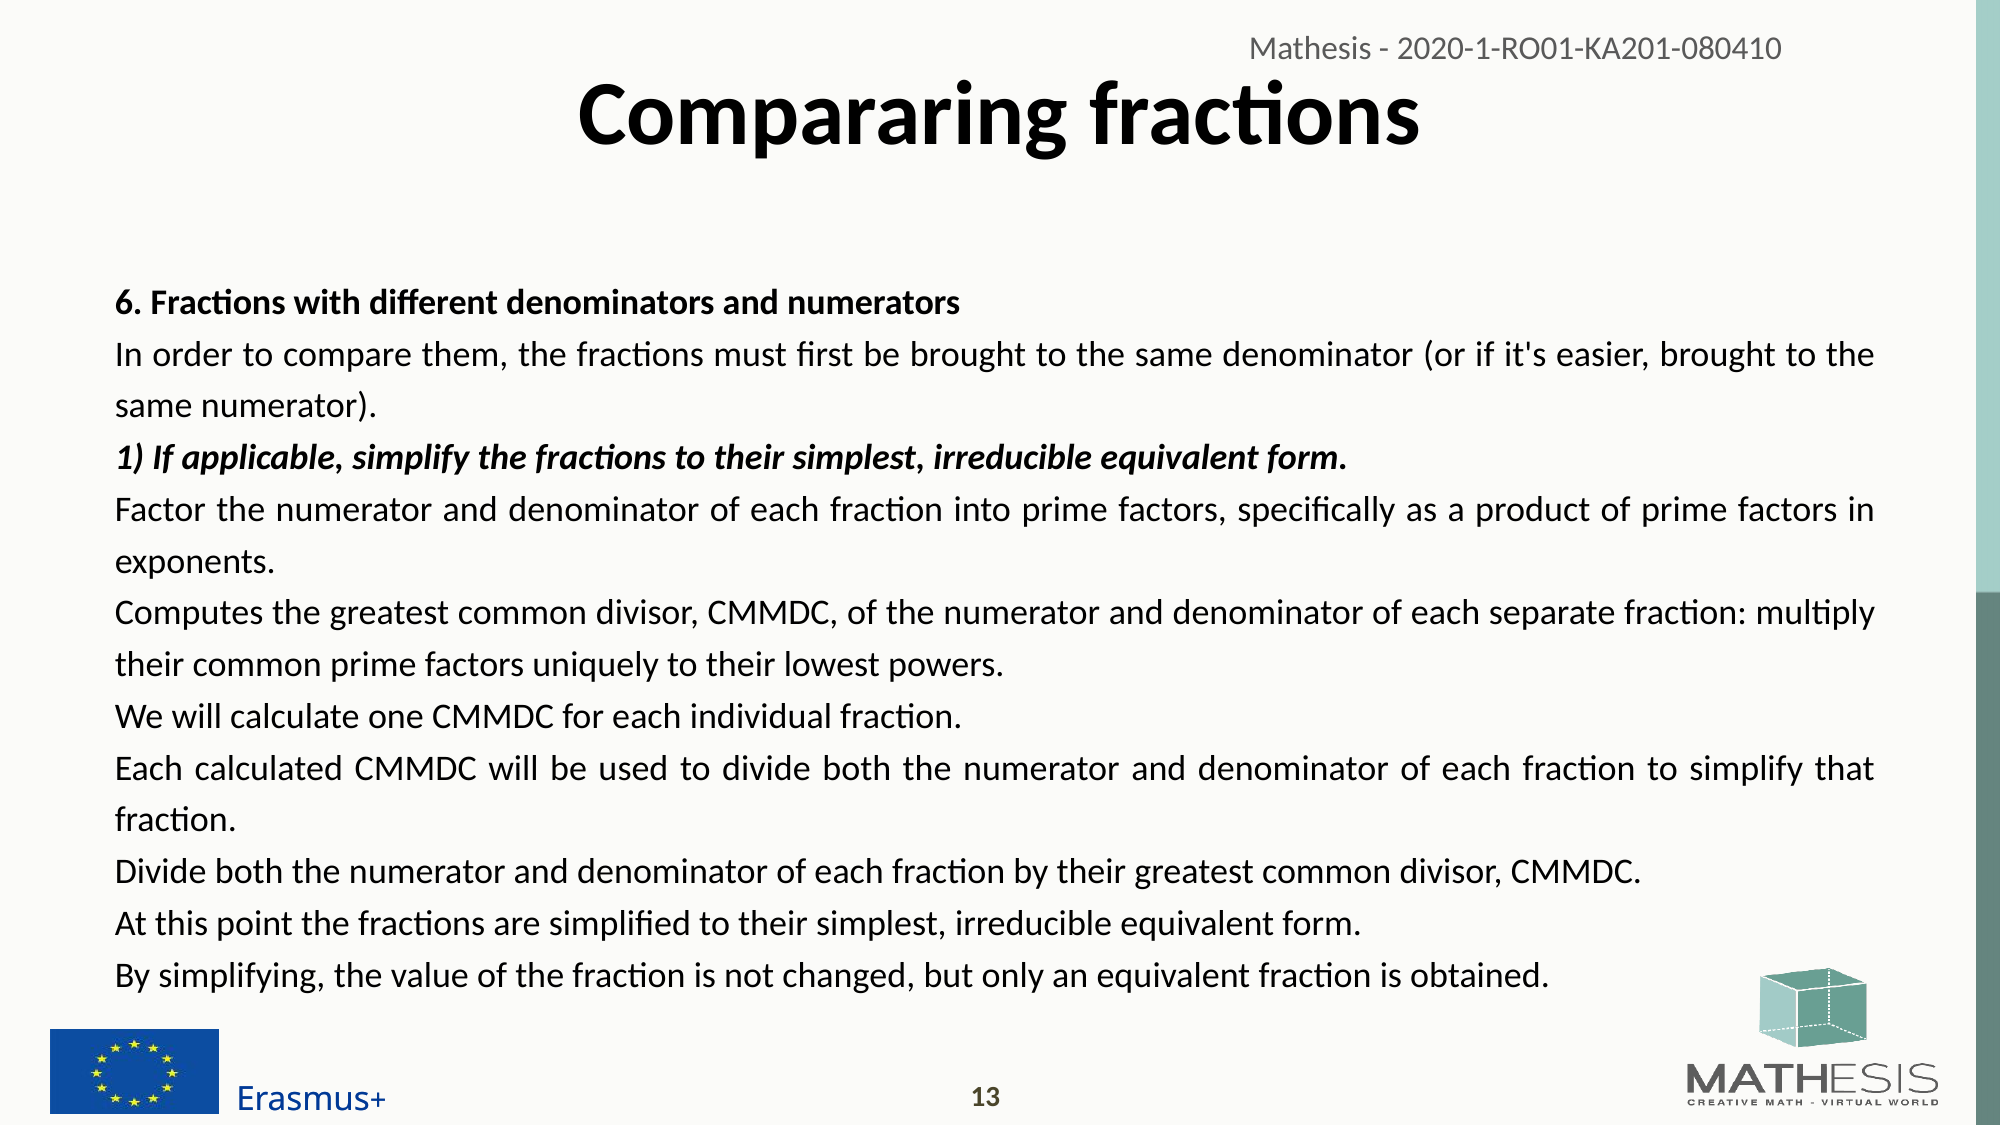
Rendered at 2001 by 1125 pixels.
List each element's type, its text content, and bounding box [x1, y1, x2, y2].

picture [50, 1029, 219, 1114]
title Compararing fractions [99, 45, 1900, 233]
list 6. Fractions with different denominators and numerators In order to compare them, the fractions must first be brought to the same denominator (or if it's easier, brought to the same numerator). 1) If applicable, simplify the fractions to their simplest, irreducible equivalent form. Factor the numerator and denominator of each fraction into prime factors, specifically as a product of prime factors in exponents. Computes the greatest common divisor, CMMDC, of the numerator and denominator of each separate fraction: multiply their common prime factors uniquely to their lowest powers. We will calculate one CMMDC for each individual fraction. Each calculated CMMDC will be used to divide both the numerator and denominator of each fraction to simplify that fraction. Divide both the numerator and denominator of each fraction by their greatest common divisor, CMMDC. At this point the fractions are simplified to their simplest, irreducible equivalent form. By simplifying, the value of the fraction is not changed, but only an equivalent fraction is obtained. [99, 262, 1900, 1005]
